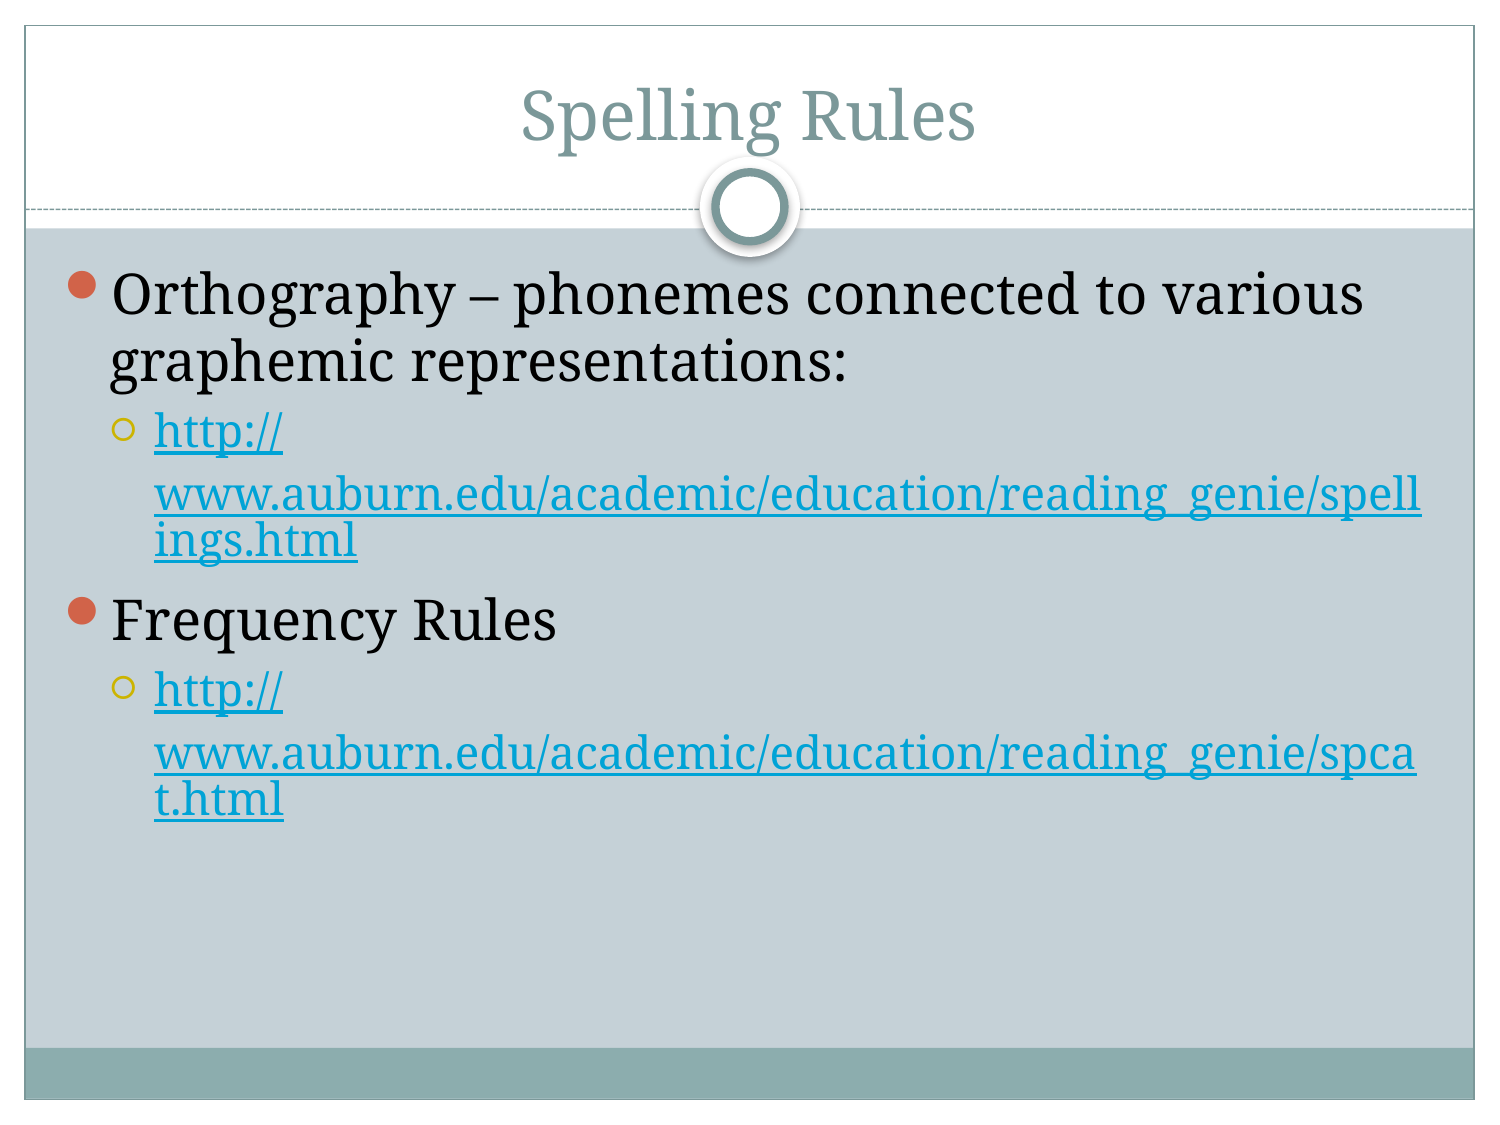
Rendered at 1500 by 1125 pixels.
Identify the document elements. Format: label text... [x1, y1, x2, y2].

title Spelling Rules [49, 37, 1450, 162]
list Orthography – phonemes connected to various graphemic representations: http://www.auburn.edu/academic/education/reading_genie/spellings.html Frequency Rules http://www.auburn.edu/academic/education/reading_genie/spcat.html [49, 250, 1445, 1001]
